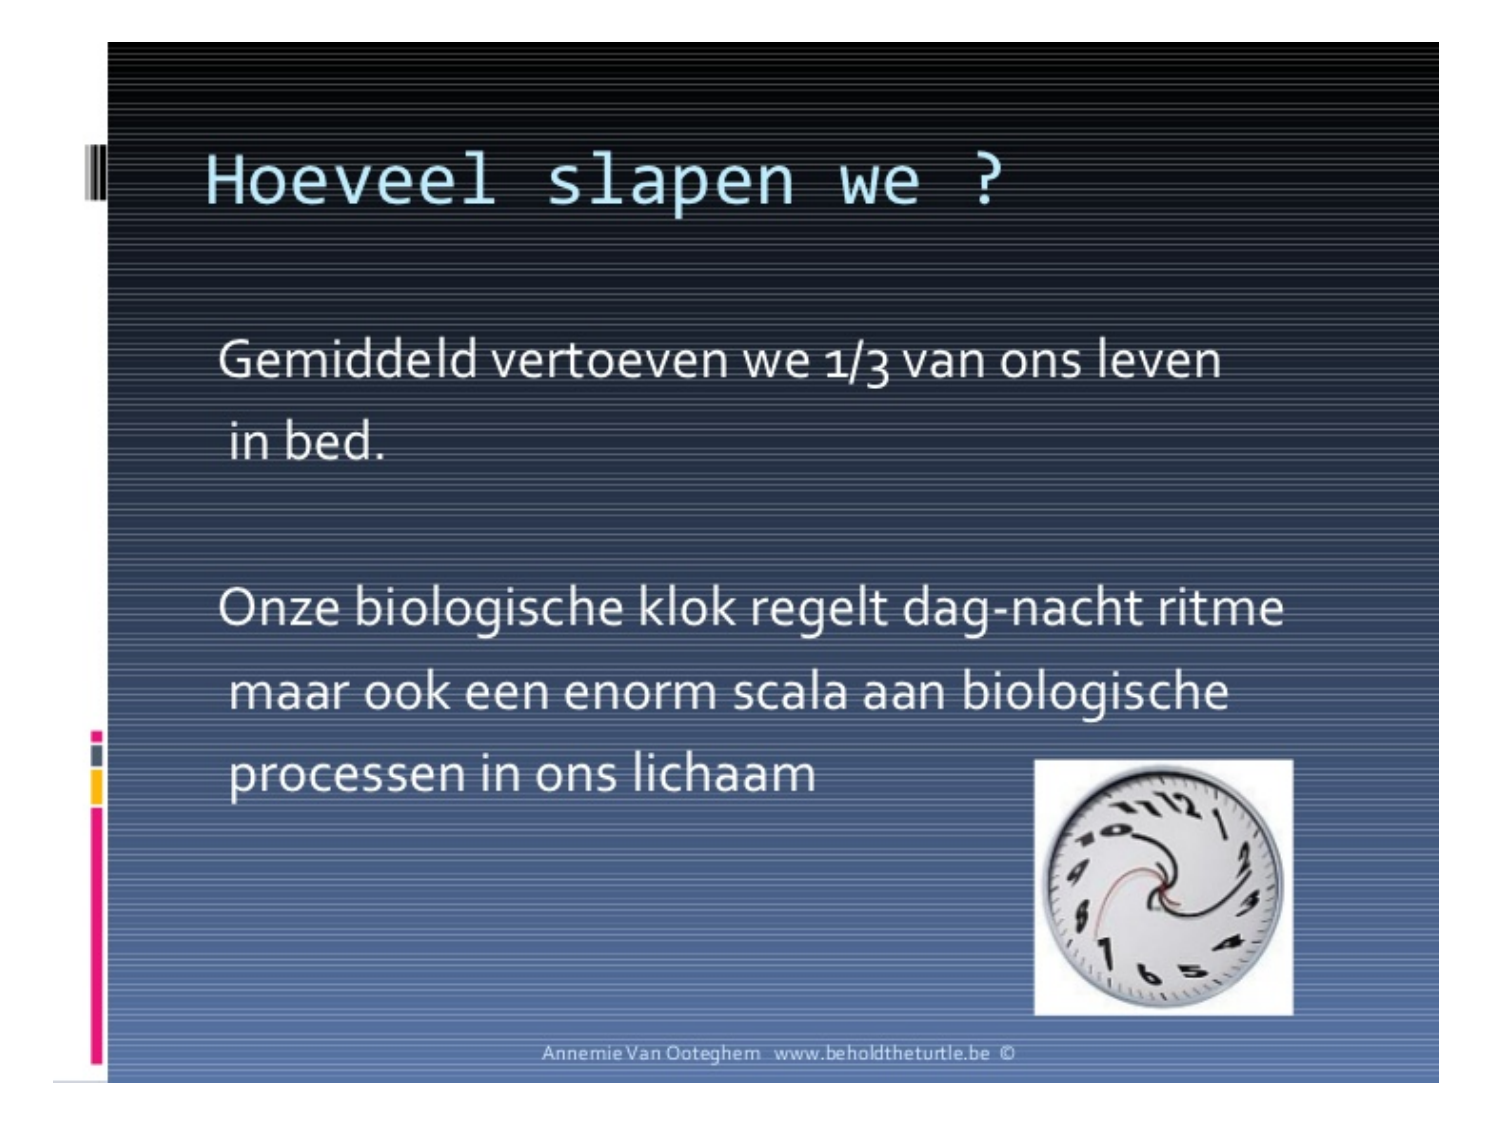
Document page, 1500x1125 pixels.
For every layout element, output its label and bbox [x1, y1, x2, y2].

picture [52, 42, 1440, 1083]
